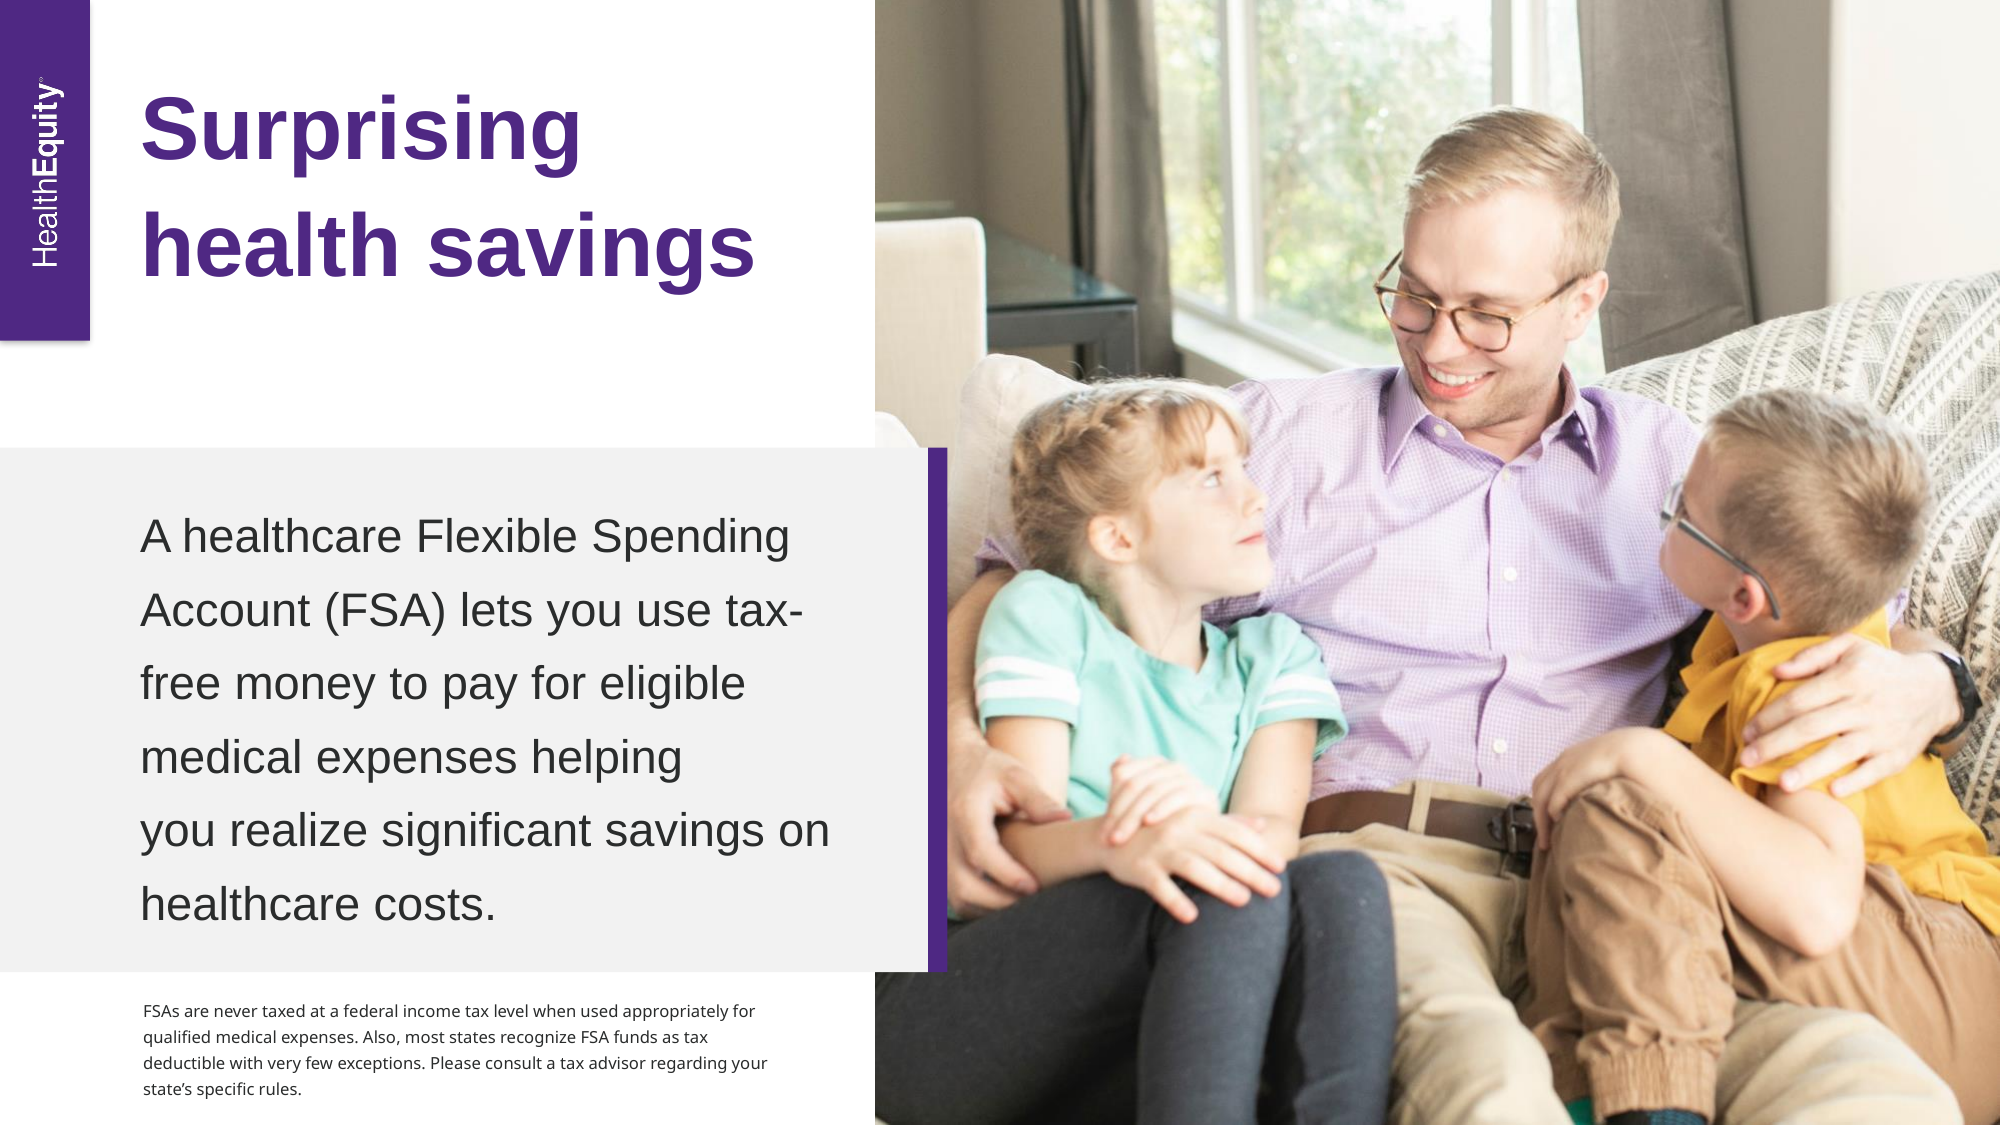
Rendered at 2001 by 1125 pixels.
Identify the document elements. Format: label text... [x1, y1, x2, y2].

picture [875, 0, 2000, 1125]
list A healthcare Flexible Spending Account (FSA) lets you use tax-free money to pay for eligible medical expenses helping you realize significant savings on healthcare costs. [140, 490, 870, 930]
title Surprising health savings [140, 60, 782, 288]
picture [33, 78, 64, 266]
text_box [0, 447, 870, 973]
list FSAs are never taxed at a federal income tax level when used appropriately for qualified medical expenses. Also, most states recognize FSA funds as tax deductible with very few exceptions. Please consult a tax advisor regarding your state’s specific rules. [143, 995, 786, 1108]
